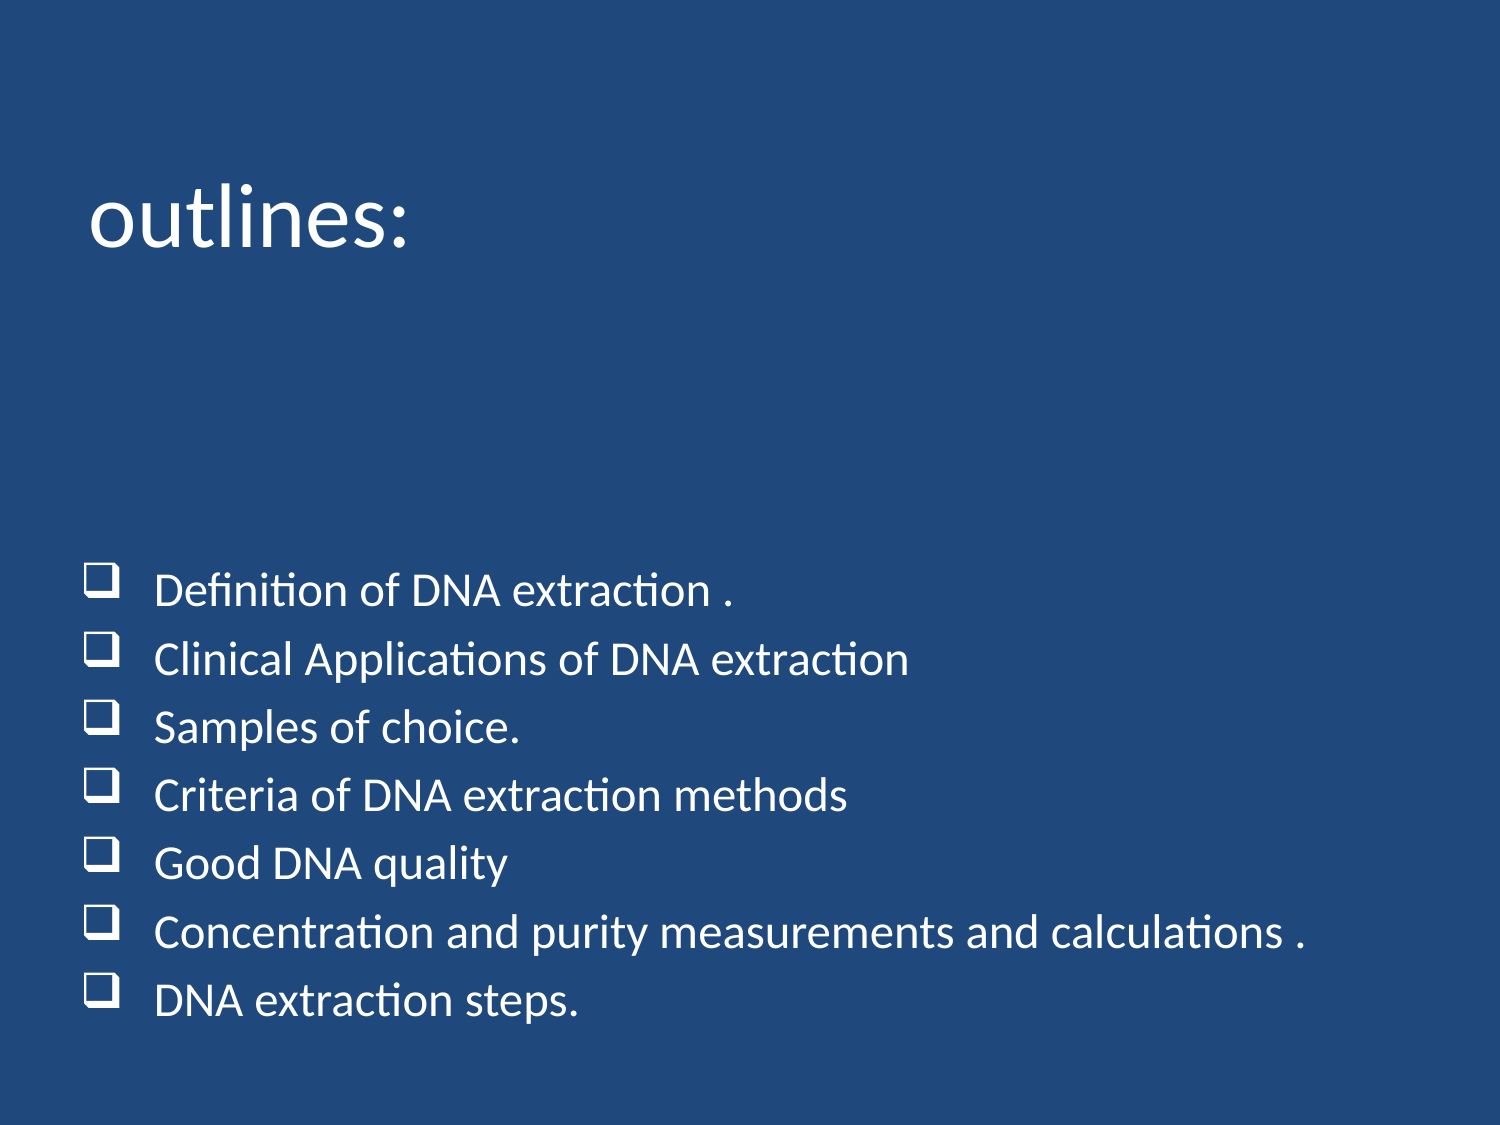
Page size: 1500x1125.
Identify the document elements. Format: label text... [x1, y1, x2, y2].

subtitle Definition of DNA extraction . Clinical Applications of DNA extraction Samples of choice. Criteria of DNA extraction methods Good DNA quality Concentration and purity measurements and calculations . DNA extraction steps. [64, 550, 1376, 1035]
title outlines: [53, 90, 1329, 332]
